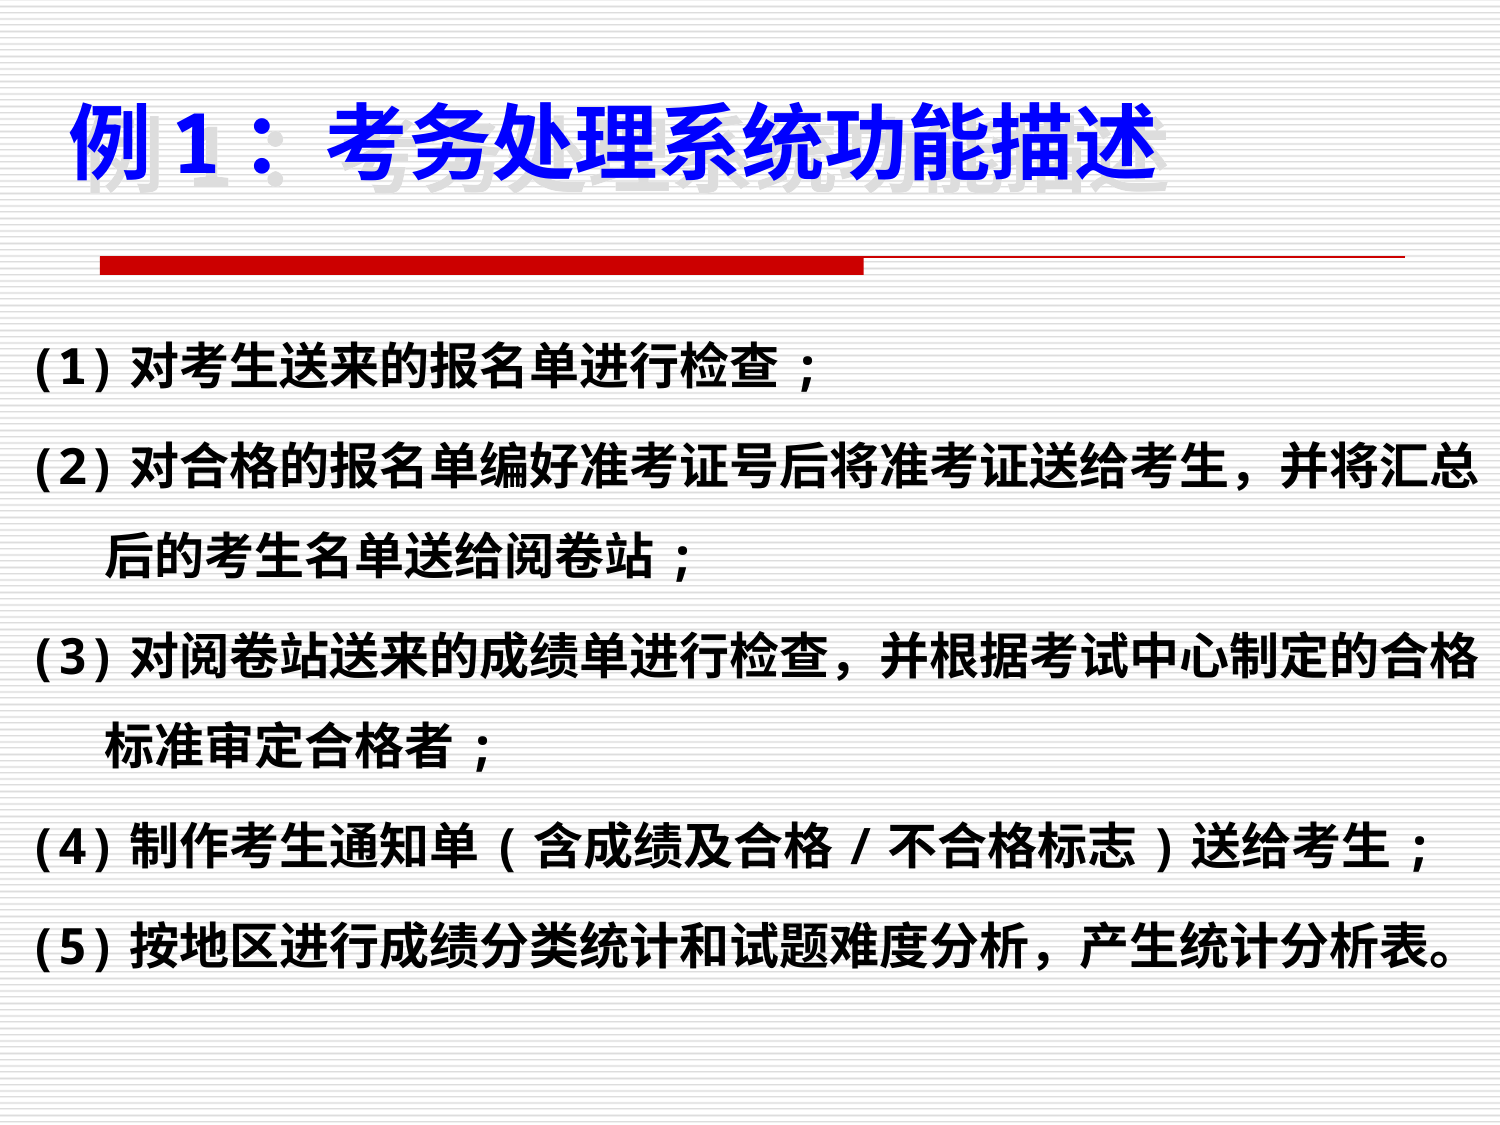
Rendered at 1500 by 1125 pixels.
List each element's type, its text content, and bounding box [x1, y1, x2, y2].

text_box 例1：考务处理系统功能描述 [53, 82, 1173, 198]
text_box (1)对考生送来的报名单进行检查; (2)对合格的报名单编好准考证号后将准考证送给考生，并将汇总后的考生名单送给阅卷站; (3)对阅卷站送来的成绩单进行检查，并根据考试中心制定的合格标准审定合格者; (4)制作考生通知单(含成绩及合格/不合格标志)送给考生; (5)按地区进行成绩分类统计和试题难度分析，产生统计分析表。 [12, 296, 1500, 1125]
picture [0, 0, 1500, 1125]
